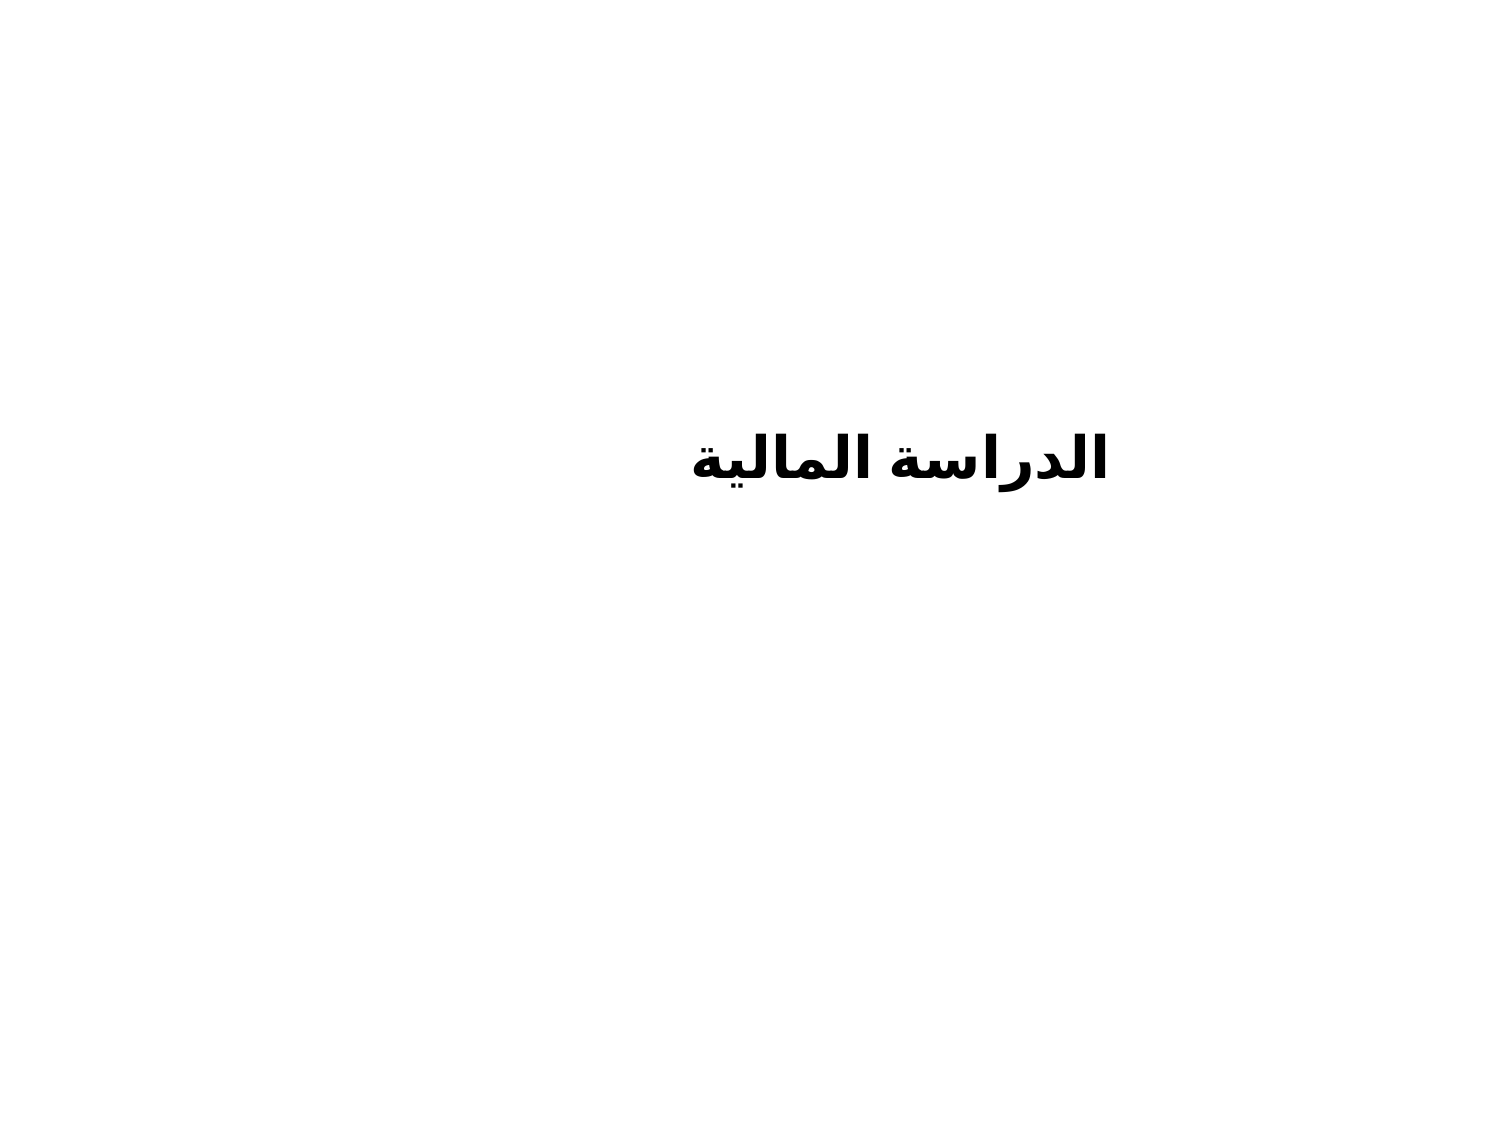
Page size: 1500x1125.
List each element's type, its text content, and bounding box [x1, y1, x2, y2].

text_box الدراسة المالية [637, 412, 1125, 498]
